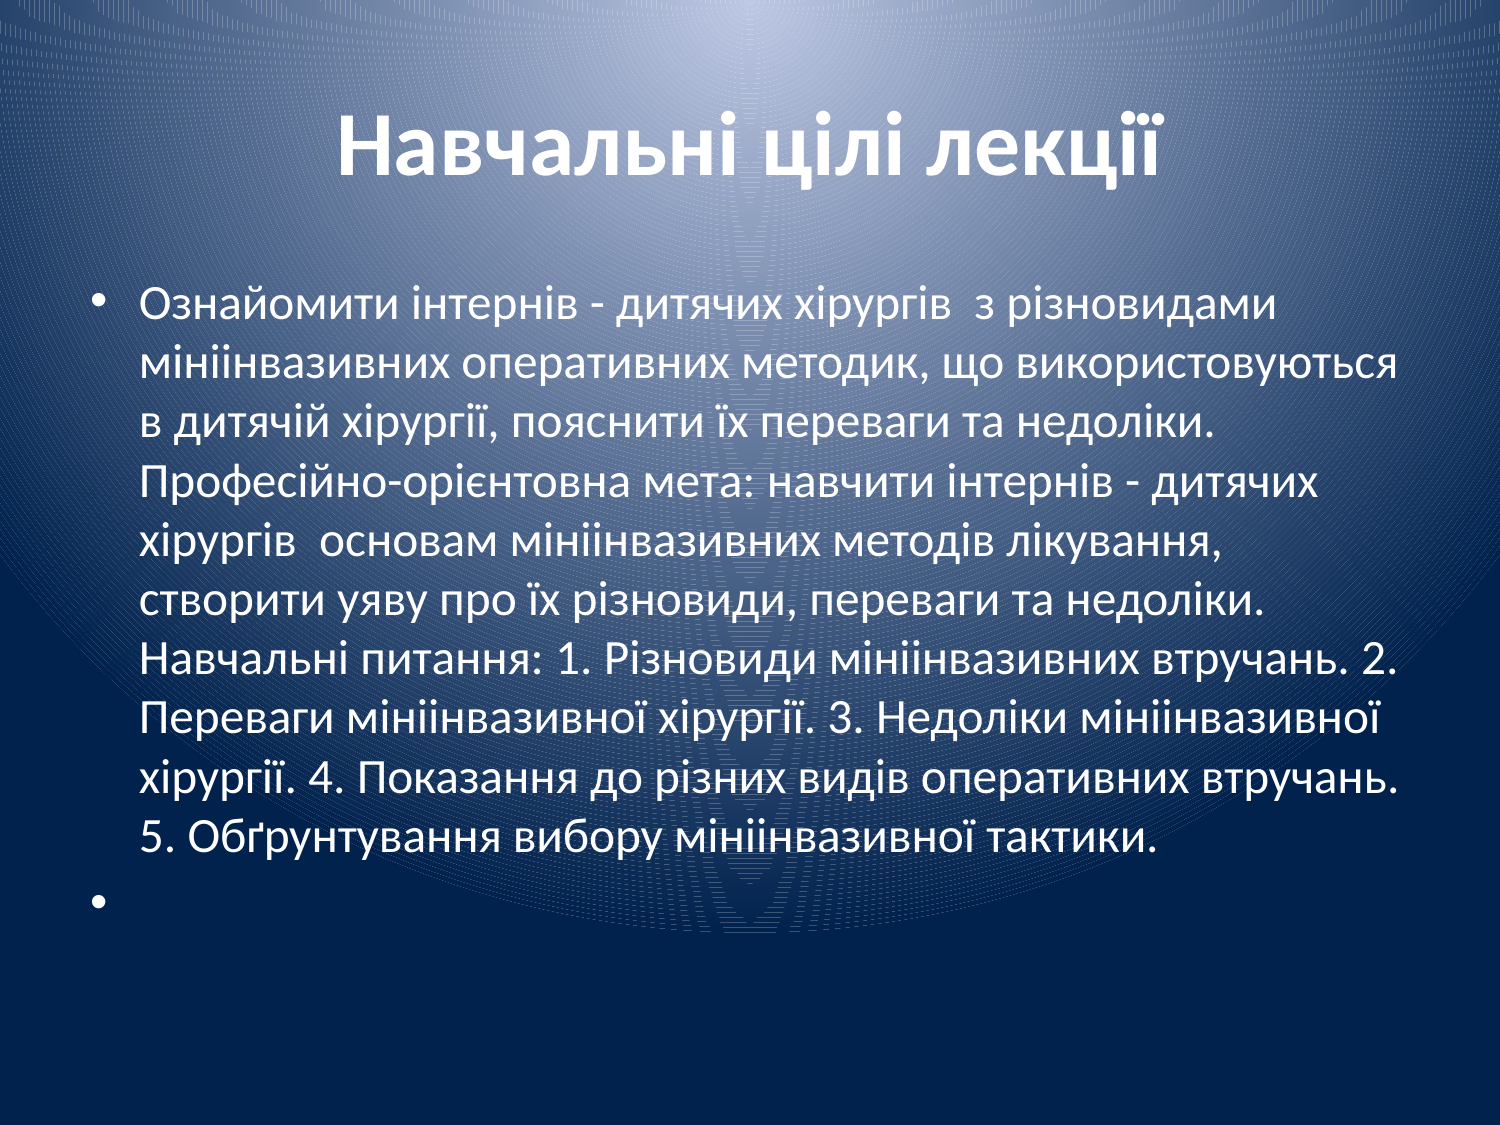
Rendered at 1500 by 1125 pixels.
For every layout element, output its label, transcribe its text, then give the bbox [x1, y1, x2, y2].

title Навчальні цілі лекції [75, 45, 1425, 233]
list Ознайомити інтернів - дитячих хірургів з різновидами мініінвазивних оперативних методик, що використовуються в дитячій хірургії, пояснити їх переваги та недоліки. Професійно-орієнтовна мета: навчити інтернів - дитячих хірургів основам мініінвазивних методів лікування, створити уяву про їх різновиди, переваги та недоліки. Навчальні питання: 1. Різновиди мініінвазивних втручань. 2. Переваги мініінвазивної хірургії. 3. Недоліки мініінвазивної хірургії. 4. Показання до різних видів оперативних втручань. 5. Обґрунтування вибору мініінвазивної тактики. [75, 262, 1425, 1005]
